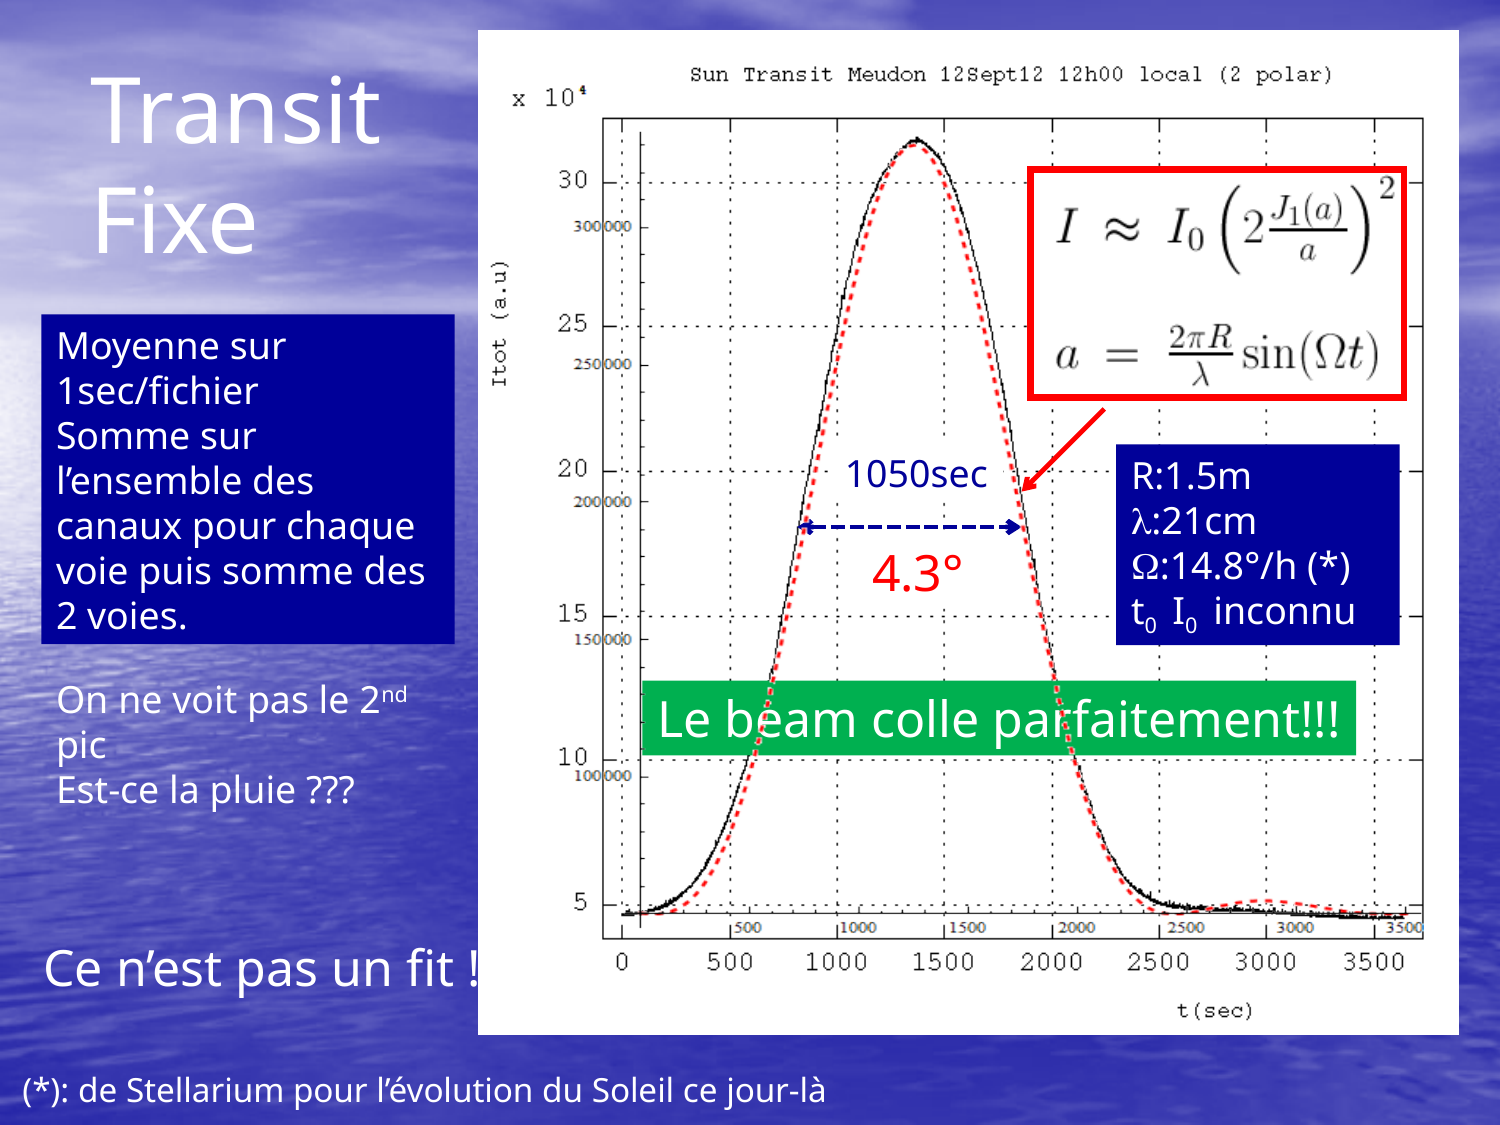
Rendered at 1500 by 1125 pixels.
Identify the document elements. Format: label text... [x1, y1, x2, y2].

title Transit Fixe [74, 47, 472, 276]
picture [477, 30, 1459, 1036]
text_box Moyenne sur 1sec/fichier Somme sur l’ensemble des canaux pour chaque voie puis somme des 2 voies. [41, 314, 455, 645]
text_box Ce n’est pas un fit ! [28, 928, 472, 1004]
text_box (*): de Stellarium pour l’évolution du Soleil ce jour-là [7, 1062, 844, 1117]
text_box On ne voit pas le 2nd pic Est-ce la pluie ??? [41, 668, 472, 819]
